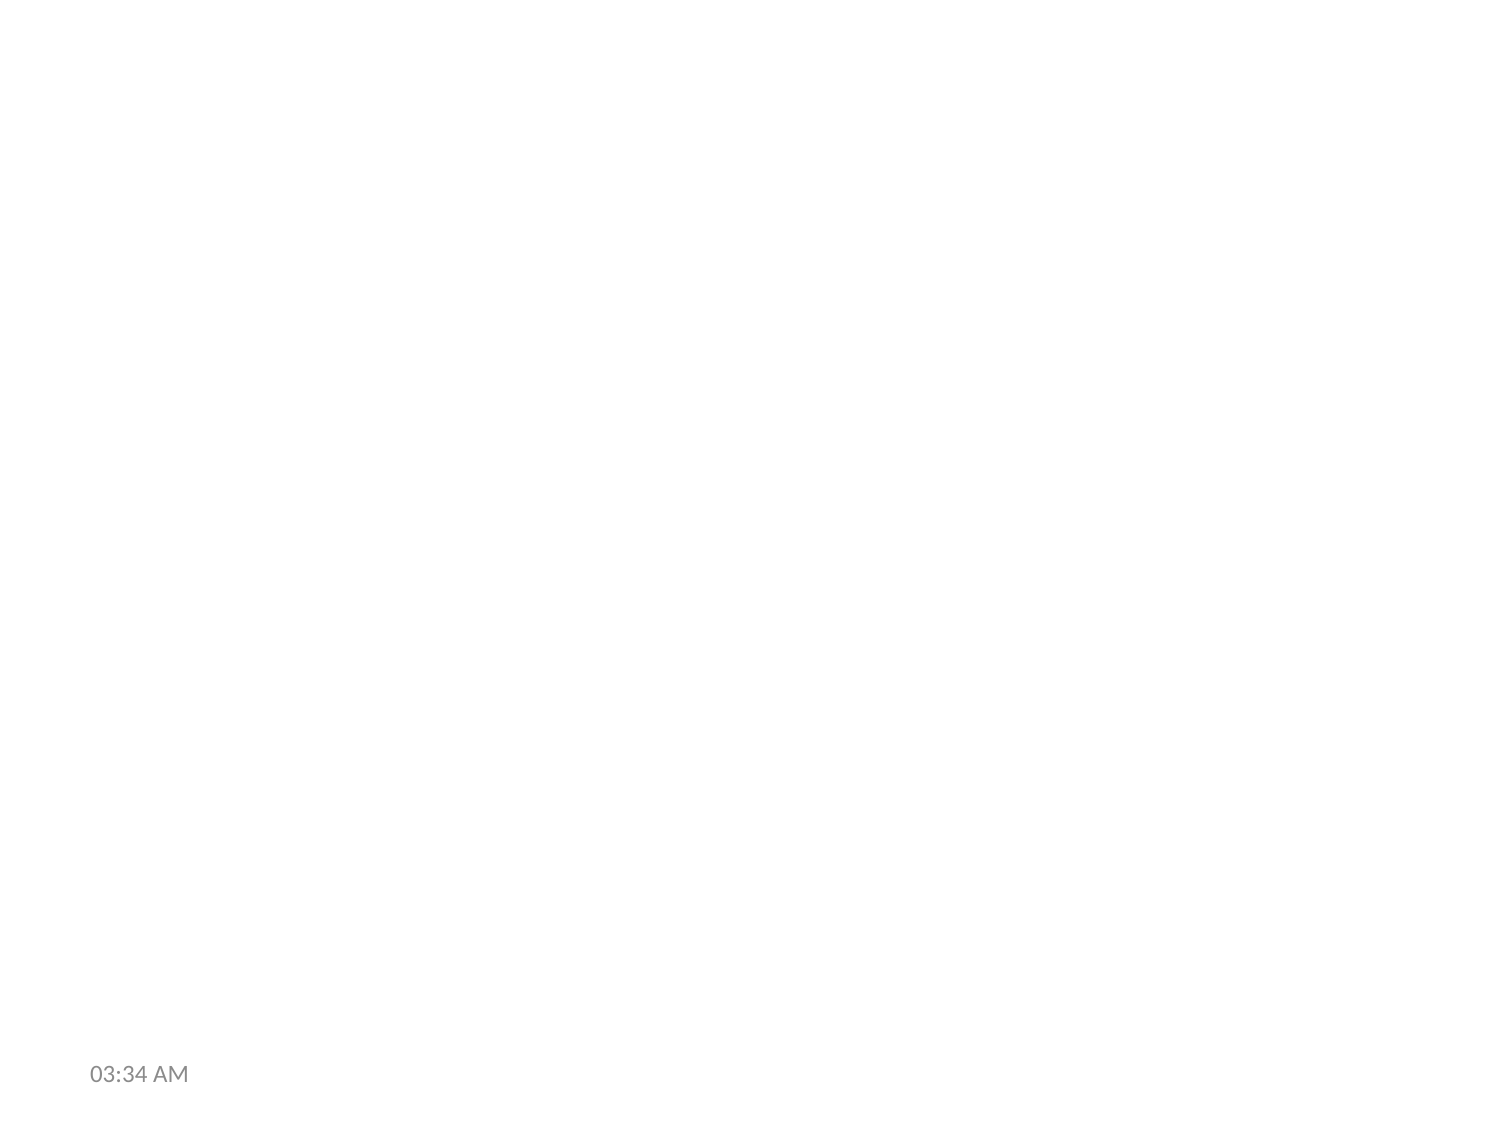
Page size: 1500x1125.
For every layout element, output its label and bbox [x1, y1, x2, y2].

slide_number [75, 1042, 425, 1103]
